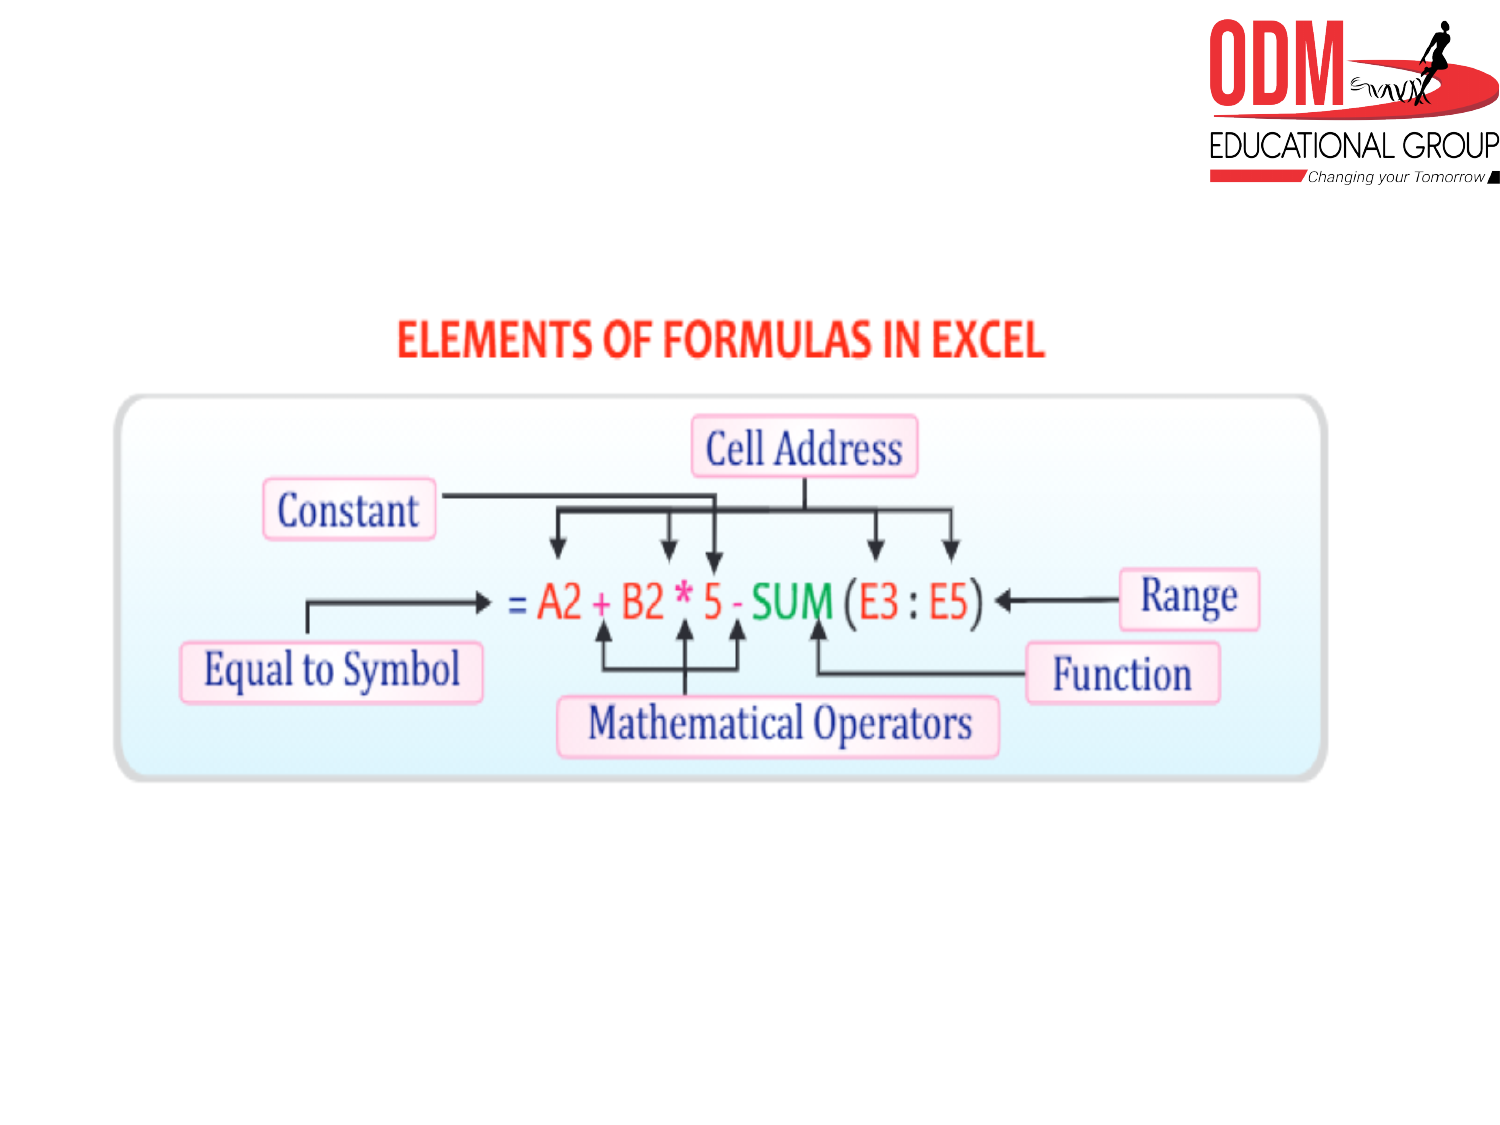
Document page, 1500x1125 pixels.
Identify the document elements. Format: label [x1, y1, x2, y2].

picture [74, 290, 1426, 835]
picture [1210, 18, 1500, 185]
